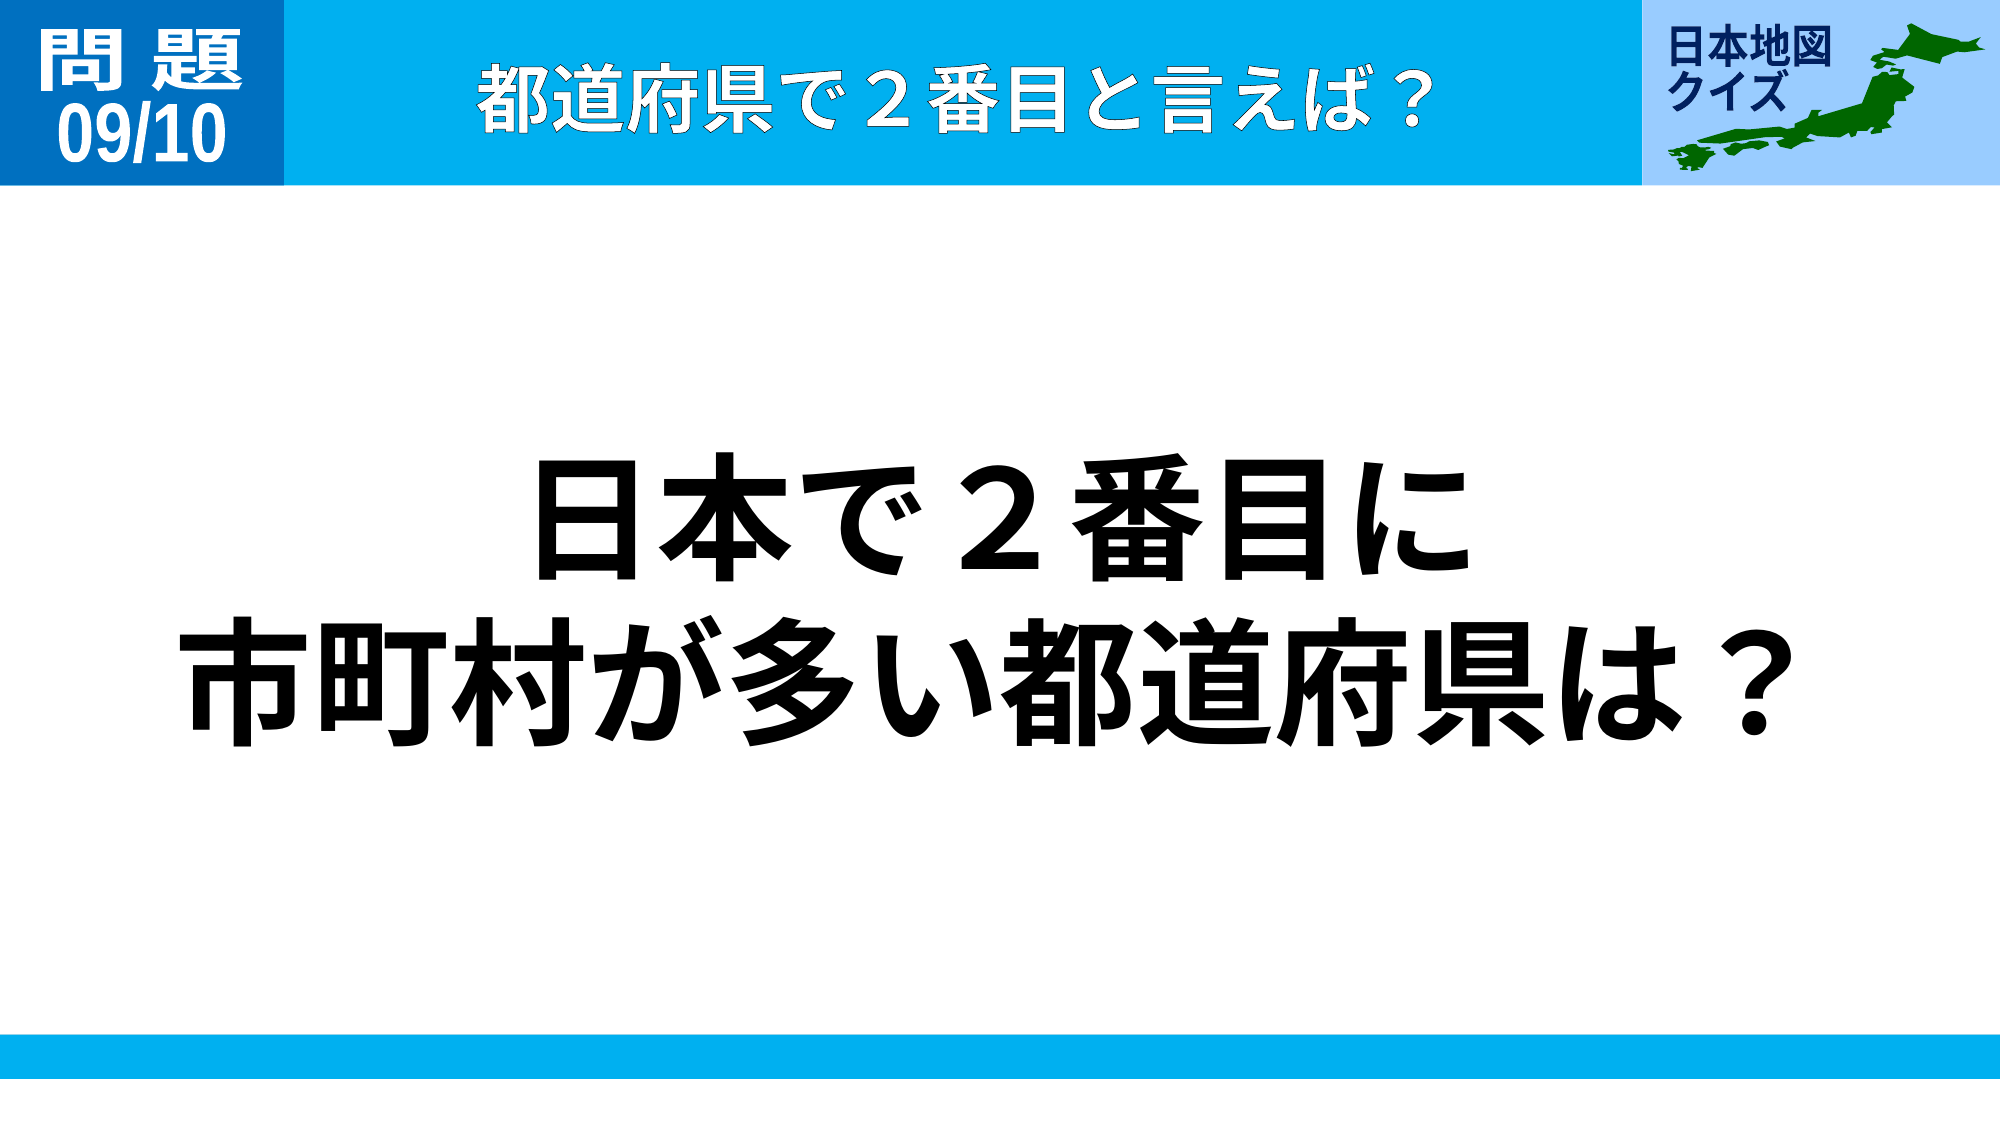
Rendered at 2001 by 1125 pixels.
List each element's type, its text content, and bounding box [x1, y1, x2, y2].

text_box 日本で２番目に 市町村が多い都道府県は？ [160, 424, 1840, 770]
text_box [0, 1034, 2000, 1079]
